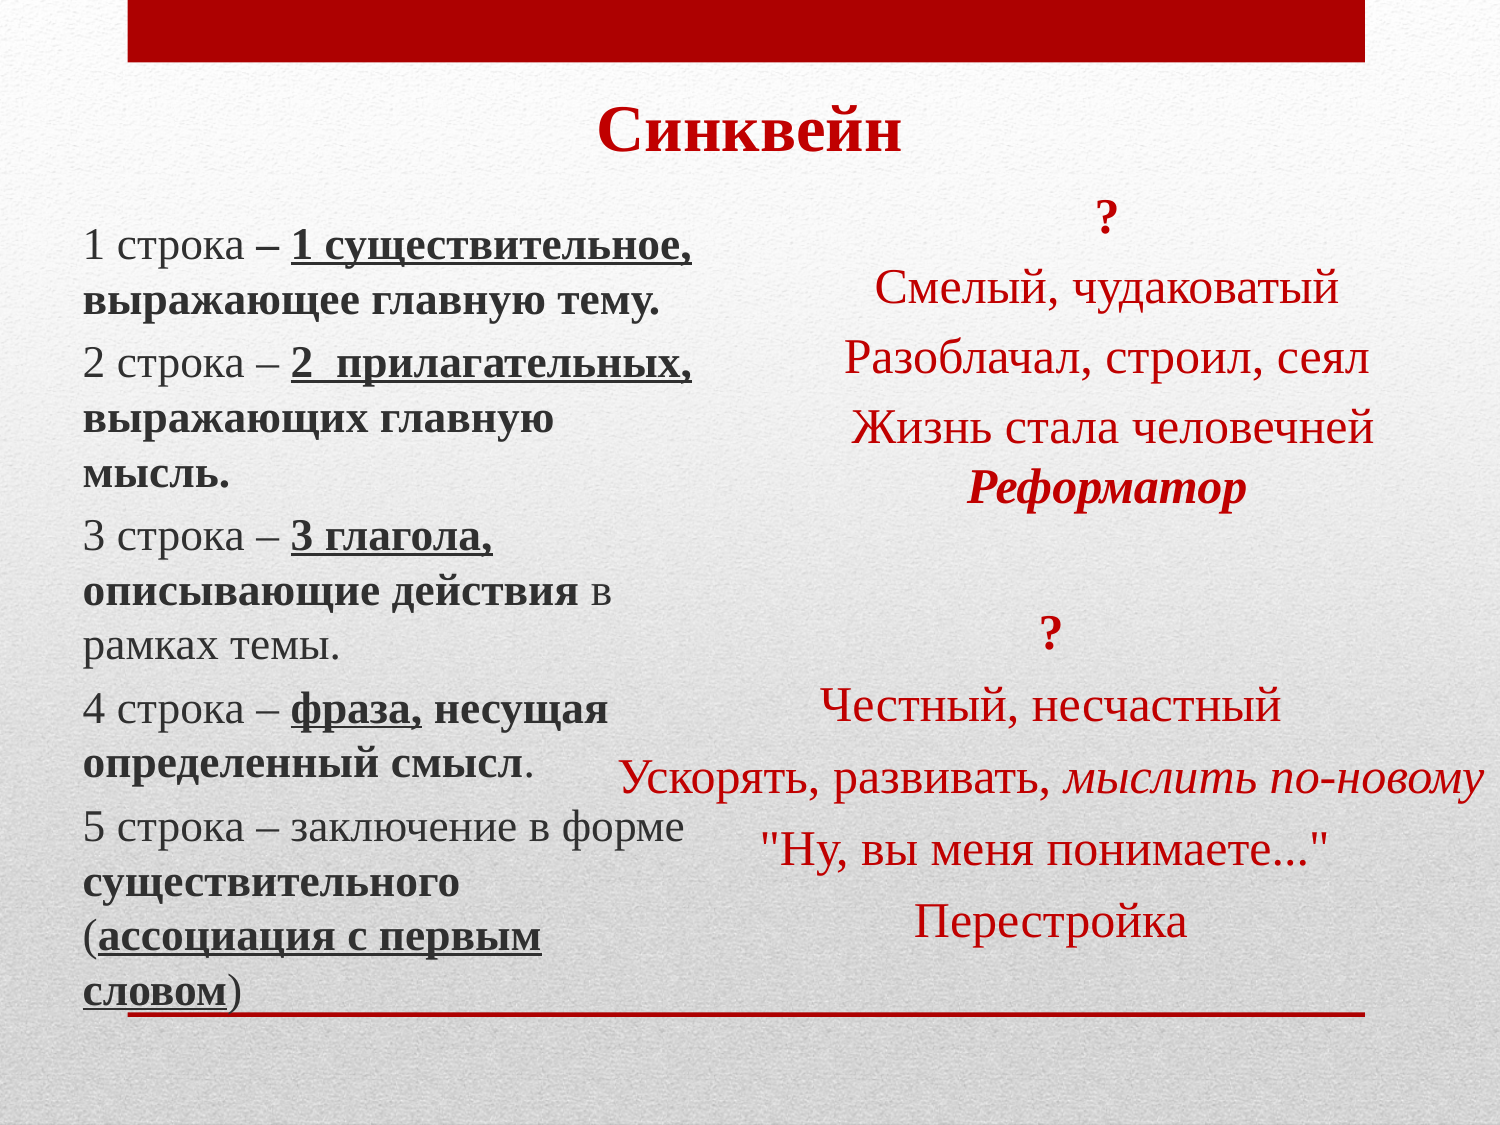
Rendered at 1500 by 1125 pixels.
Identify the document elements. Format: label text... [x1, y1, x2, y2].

title Синквейн [466, 66, 1034, 173]
text_box ? Честный, несчастный Ускорять, развивать, мыслить по-новому "Ну, вы меня понимаете..." Перестройка [718, 579, 1500, 955]
text_box ? Смелый, чудаковатый Разоблачал, строил, сеял Жизнь стала человечней Реформатор [718, 176, 1497, 566]
text_box 1 строка – 1 существительное, выражающее главную тему. 2 строка – 2 прилагательных, выражающих главную мысль. 3 строка – 3 глагола, описывающие действия в рамках темы. 4 строка – фраза, несущая определенный смысл. 5 строка – заключение в форме существительного (ассоциация с первым словом) [67, 165, 718, 1064]
